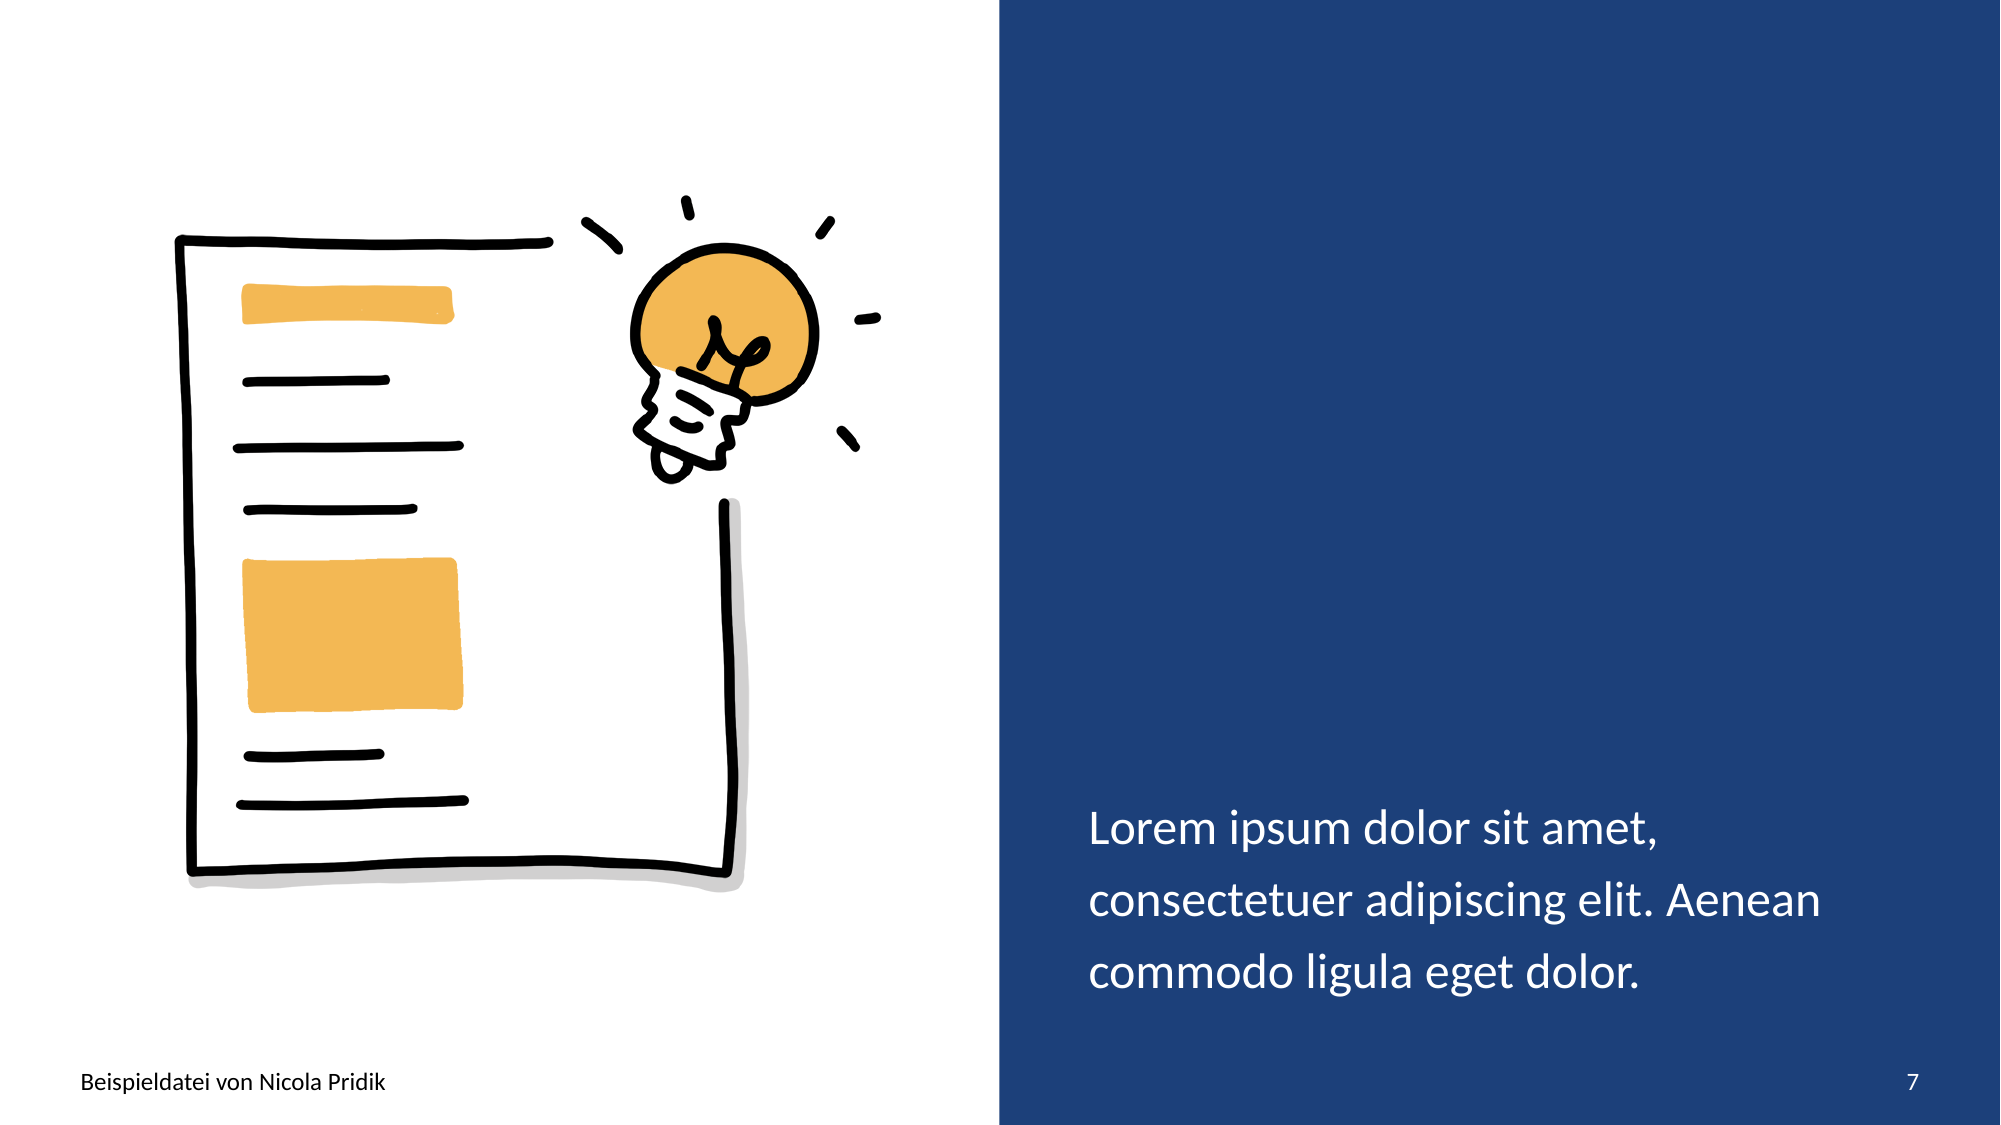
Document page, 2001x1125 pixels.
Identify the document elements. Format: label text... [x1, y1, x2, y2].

picture [31, 73, 968, 1125]
list Lorem ipsum dolor sit amet, consectetuer adipiscing elit. Aenean commodo ligula eget dolor. [1088, 126, 1901, 999]
slide_number 7 [1482, 1065, 1920, 1096]
